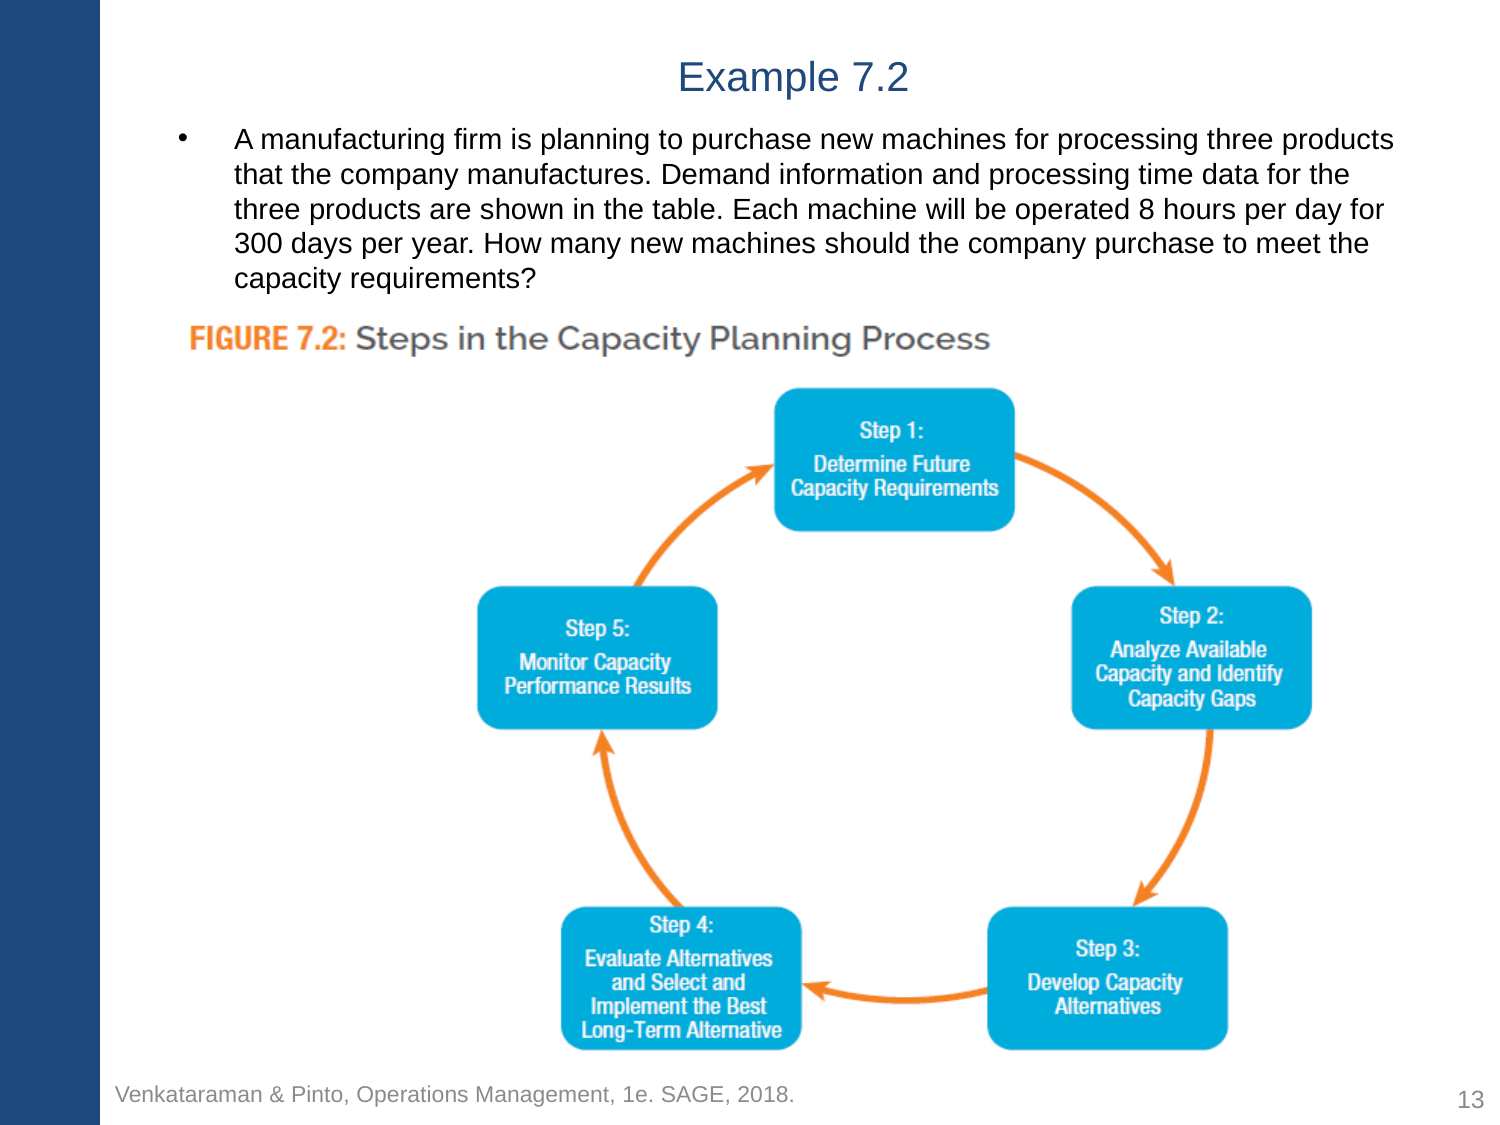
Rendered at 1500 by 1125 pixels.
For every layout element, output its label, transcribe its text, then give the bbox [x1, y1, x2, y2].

picture [175, 312, 1426, 1076]
list A manufacturing firm is planning to purchase new machines for processing three products that the company manufactures. Demand information and processing time data for the three products are shown in the table. Each machine will be operated 8 hours per day for 300 days per year. How many new machines should the company purchase to meet the capacity requirements? [162, 112, 1426, 318]
slide_number 13 [1425, 1072, 1500, 1125]
footer Venkataraman & Pinto, Operations Management, 1e. SAGE, 2018. [99, 1072, 925, 1125]
title Example 7.2 [162, 12, 1425, 112]
